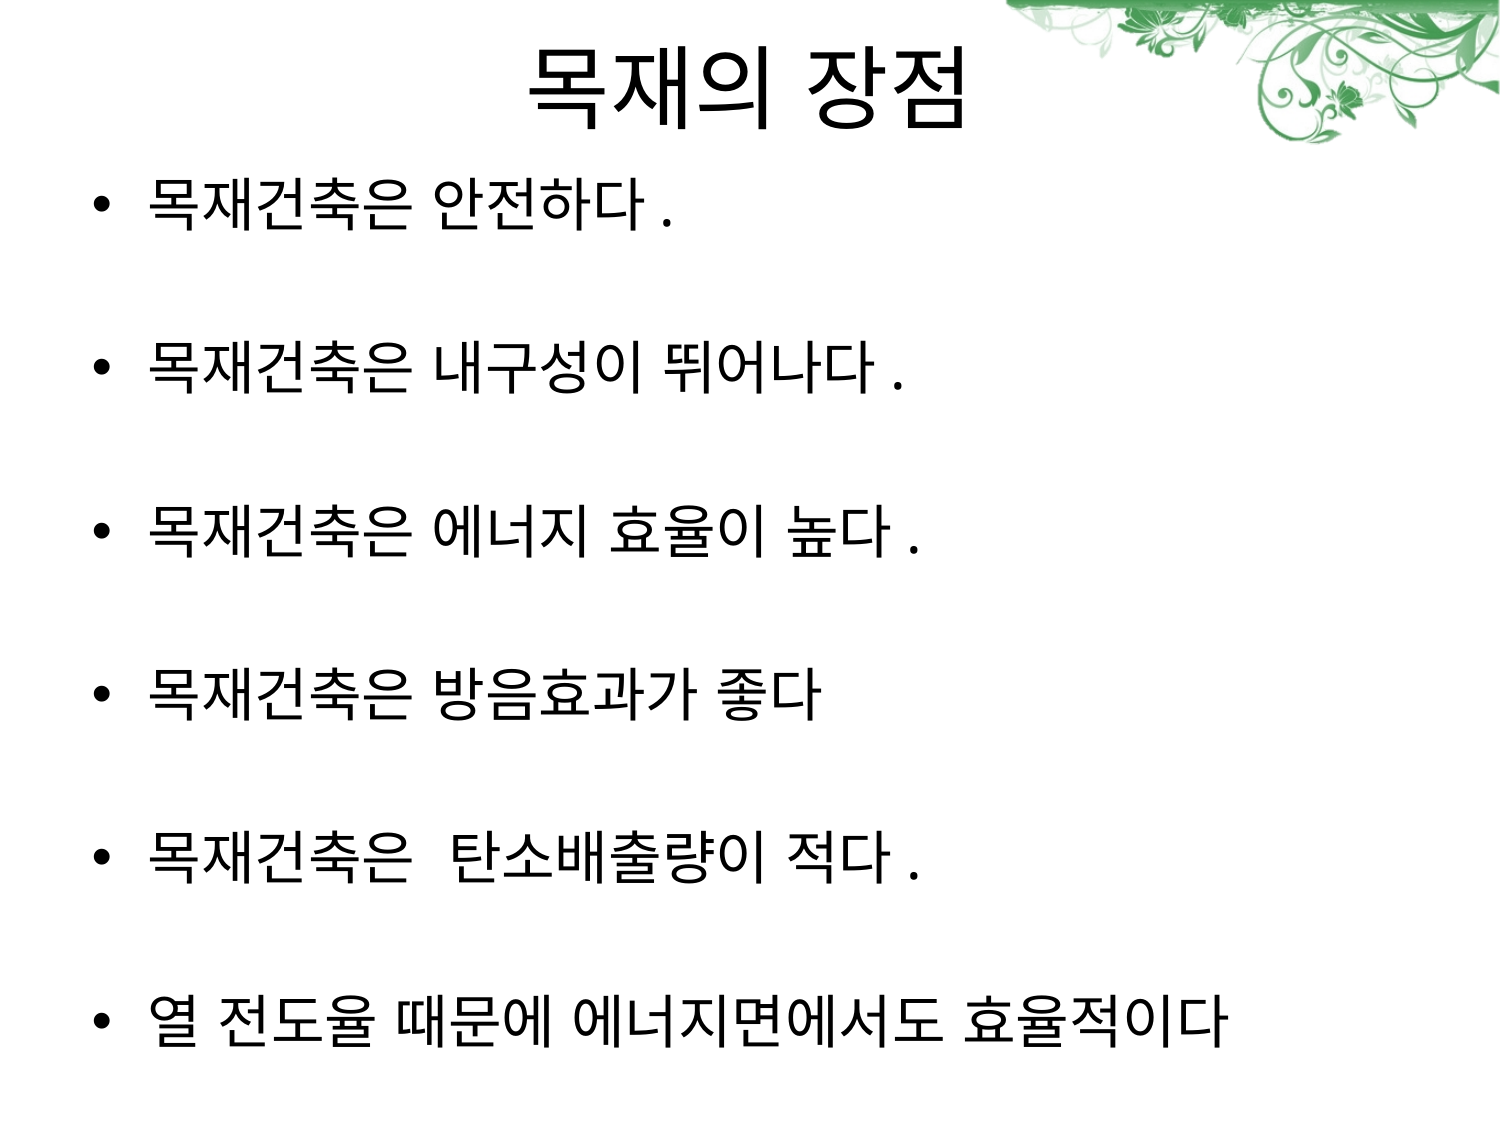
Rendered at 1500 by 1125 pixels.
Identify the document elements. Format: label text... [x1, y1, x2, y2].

title 목재의 장점 [75, 0, 866, 173]
list 목재건축은 안전하다. 목재건축은 내구성이 뛰어나다. 목재건축은 에너지 효율이 높다. 목재건축은 방음효과가 좋다 목재건축은 탄소배출량이 적다. 열 전도율 때문에 에너지면에서도 효율적이다 [76, 160, 1427, 1125]
picture [868, 0, 1500, 209]
